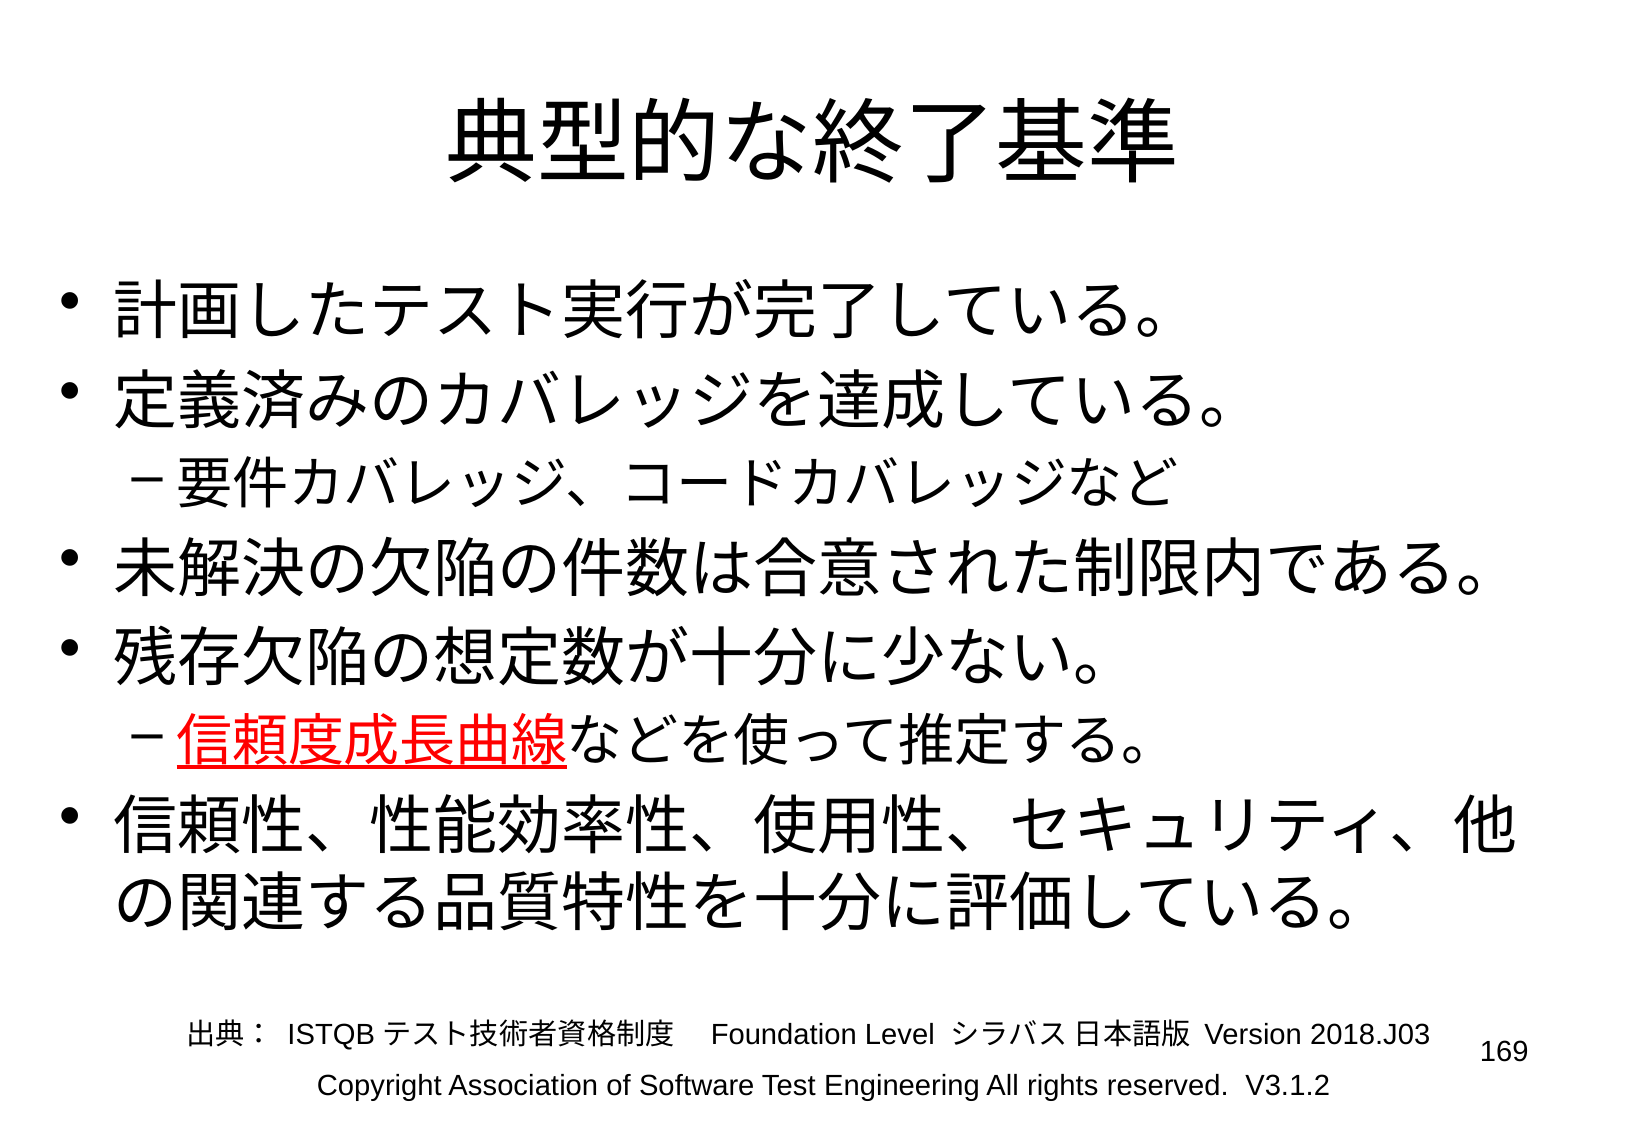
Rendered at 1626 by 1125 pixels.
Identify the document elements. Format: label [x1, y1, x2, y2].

text_box [44, 1008, 1573, 1058]
title [80, 44, 1544, 233]
slide_number [1416, 1058, 1544, 1103]
footer [233, 1058, 1416, 1103]
list [44, 262, 1593, 1006]
